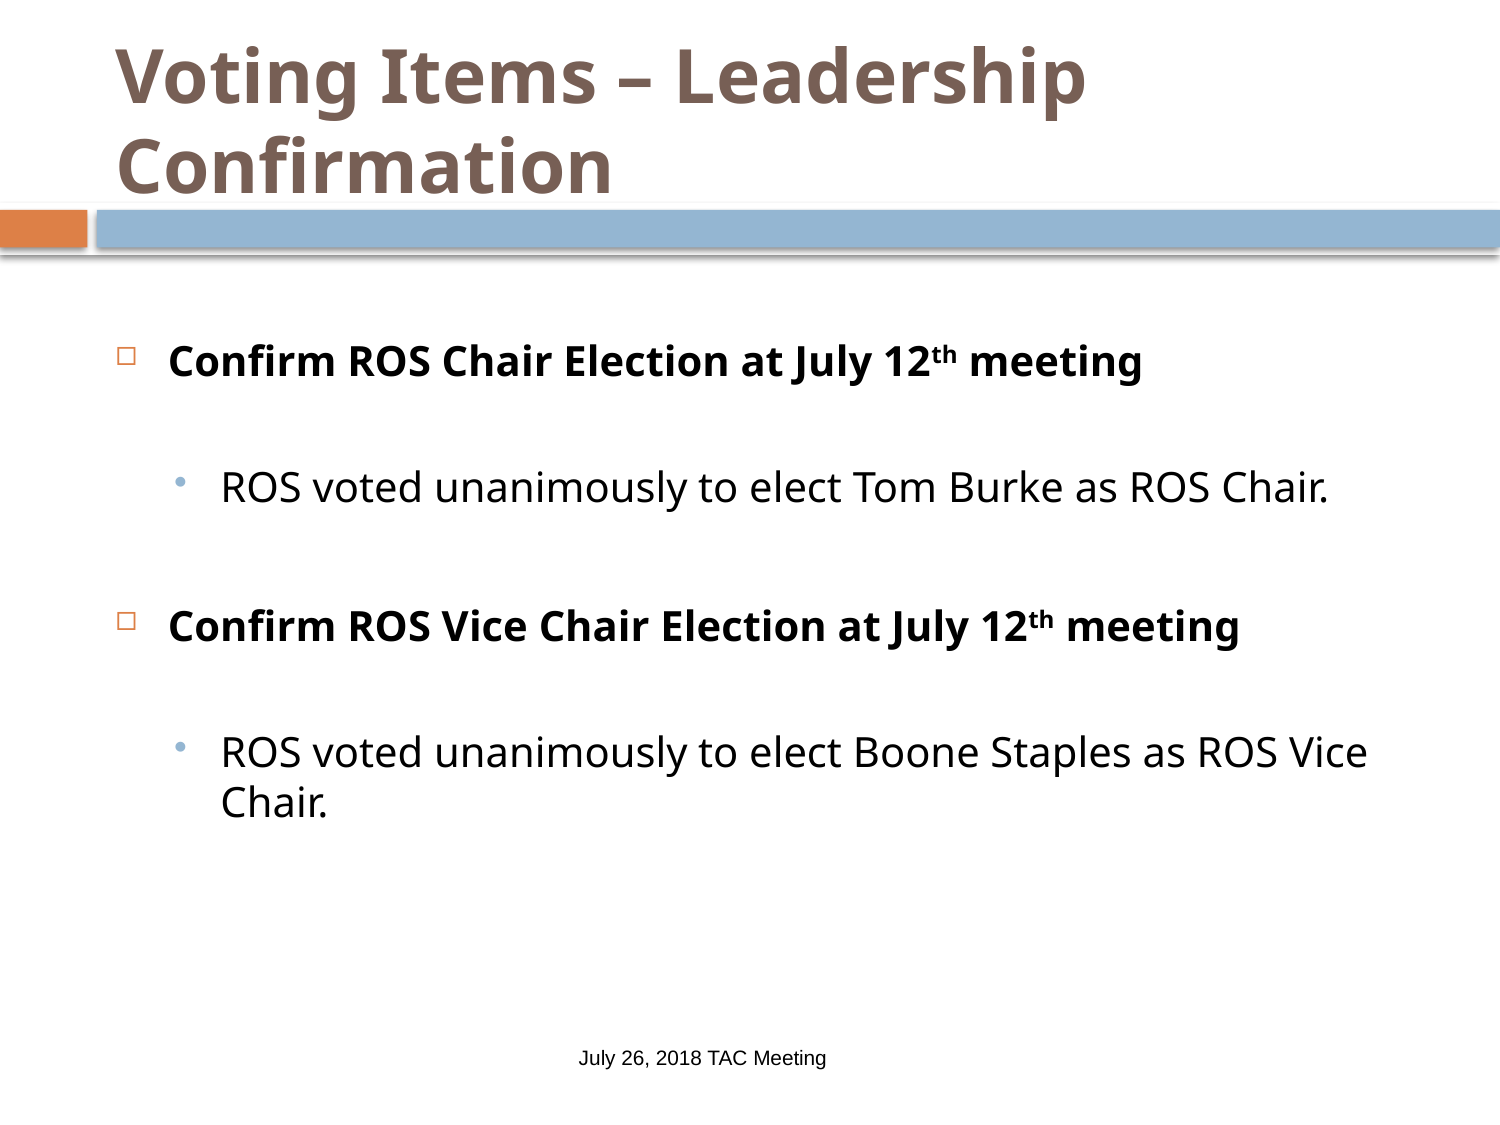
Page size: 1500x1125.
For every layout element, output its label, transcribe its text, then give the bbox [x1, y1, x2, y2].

title Voting Items – Leadership Confirmation [100, 37, 1439, 201]
footer July 26, 2018 TAC Meeting [258, 1027, 1148, 1088]
list Confirm ROS Chair Election at July 12th meeting ROS voted unanimously to elect Tom Burke as ROS Chair. Confirm ROS Vice Chair Election at July 12th meeting ROS voted unanimously to elect Boone Staples as ROS Vice Chair. [100, 262, 1439, 1001]
